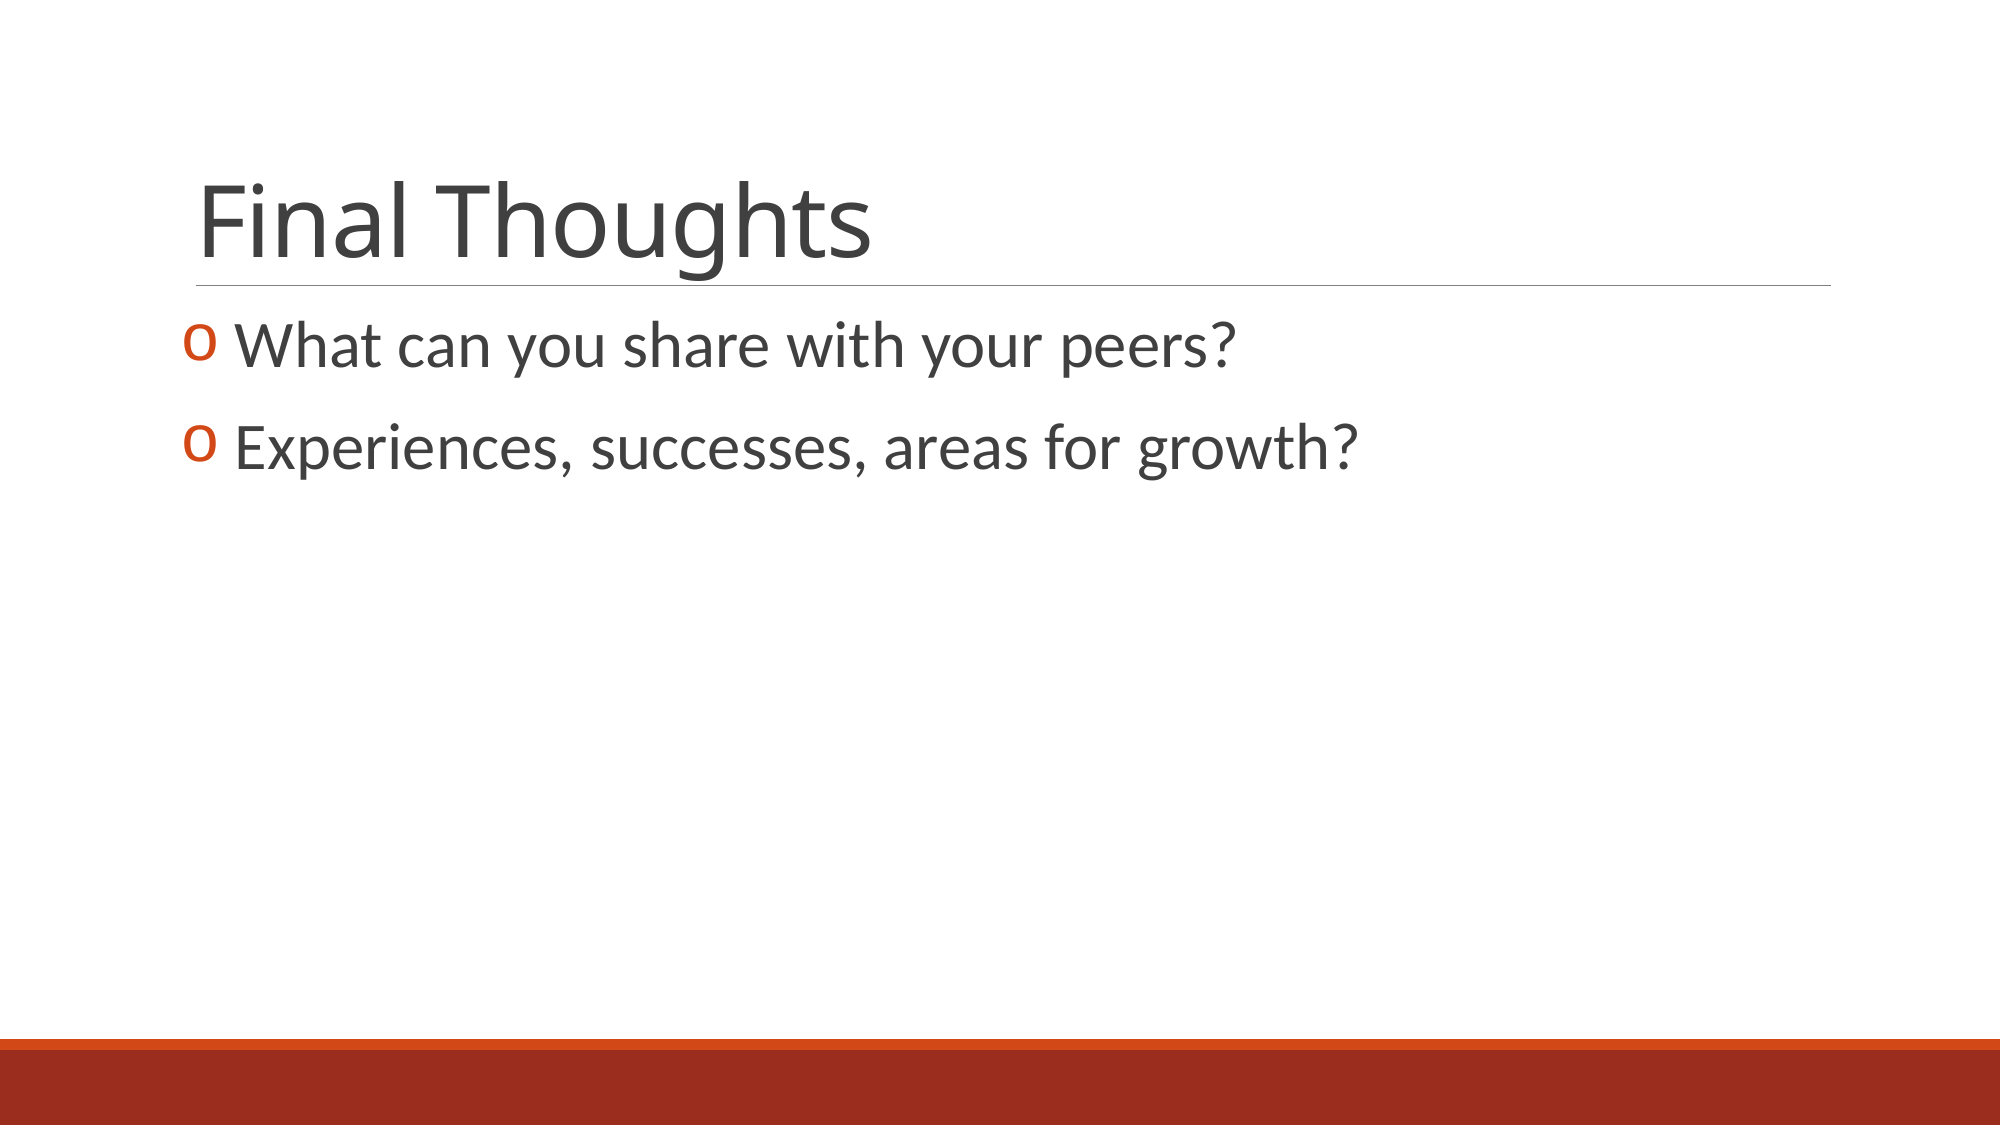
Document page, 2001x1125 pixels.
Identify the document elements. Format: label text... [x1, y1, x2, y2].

list What can you share with your peers? Experiences, successes, areas for growth? [180, 302, 1830, 963]
title Final Thoughts [180, 47, 1830, 285]
